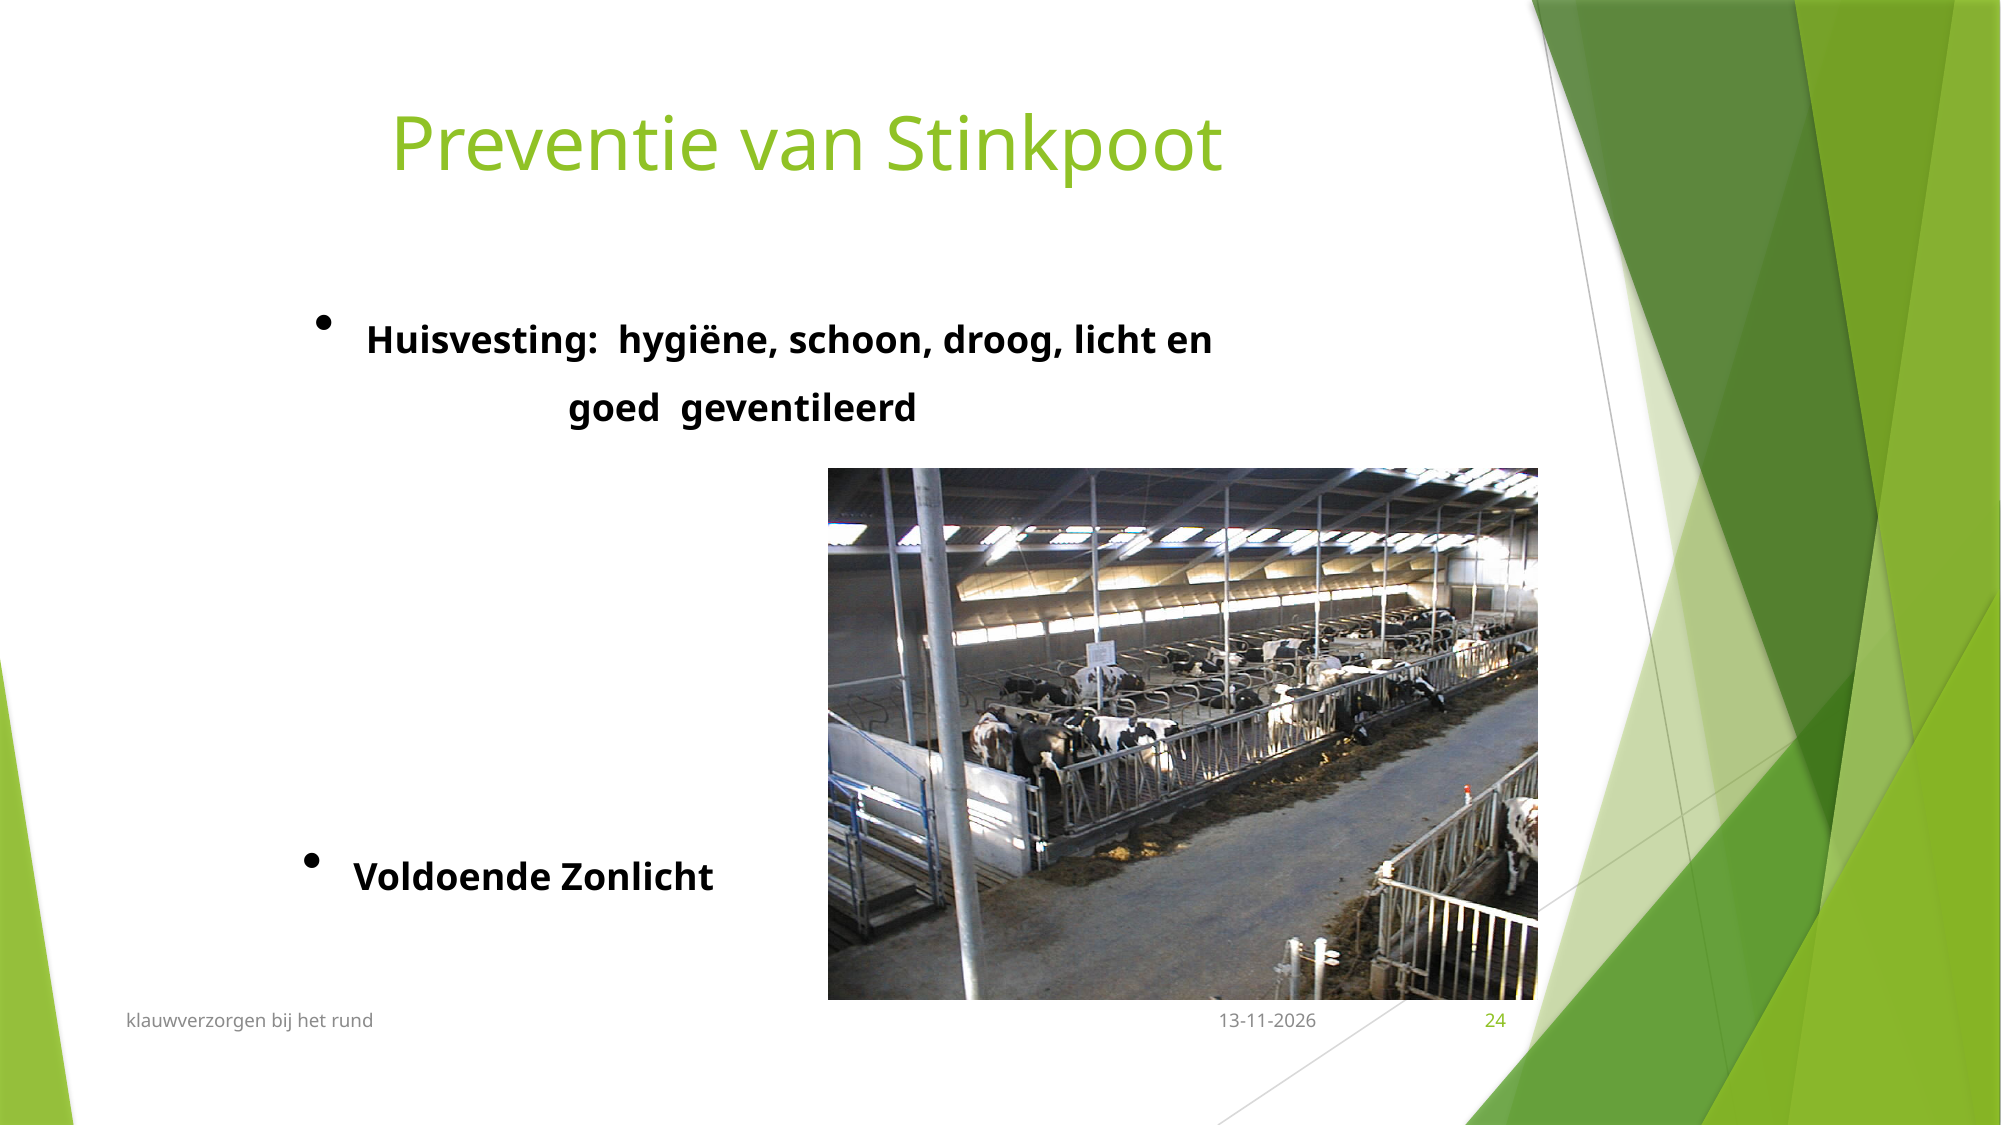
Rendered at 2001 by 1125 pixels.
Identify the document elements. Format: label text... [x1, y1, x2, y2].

slide_number 24 [1409, 1010, 1522, 1051]
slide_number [1181, 1010, 1332, 1051]
title Preventie van Stinkpoot [375, 87, 1650, 275]
text_box Voldoende Zonlicht [287, 825, 823, 910]
text_box Huisvesting: hygiëne, schoon, droog, licht en goed geventileerd [299, 287, 1638, 436]
picture [828, 468, 1538, 1001]
footer klauwverzorgen bij het rund [111, 991, 1145, 1051]
